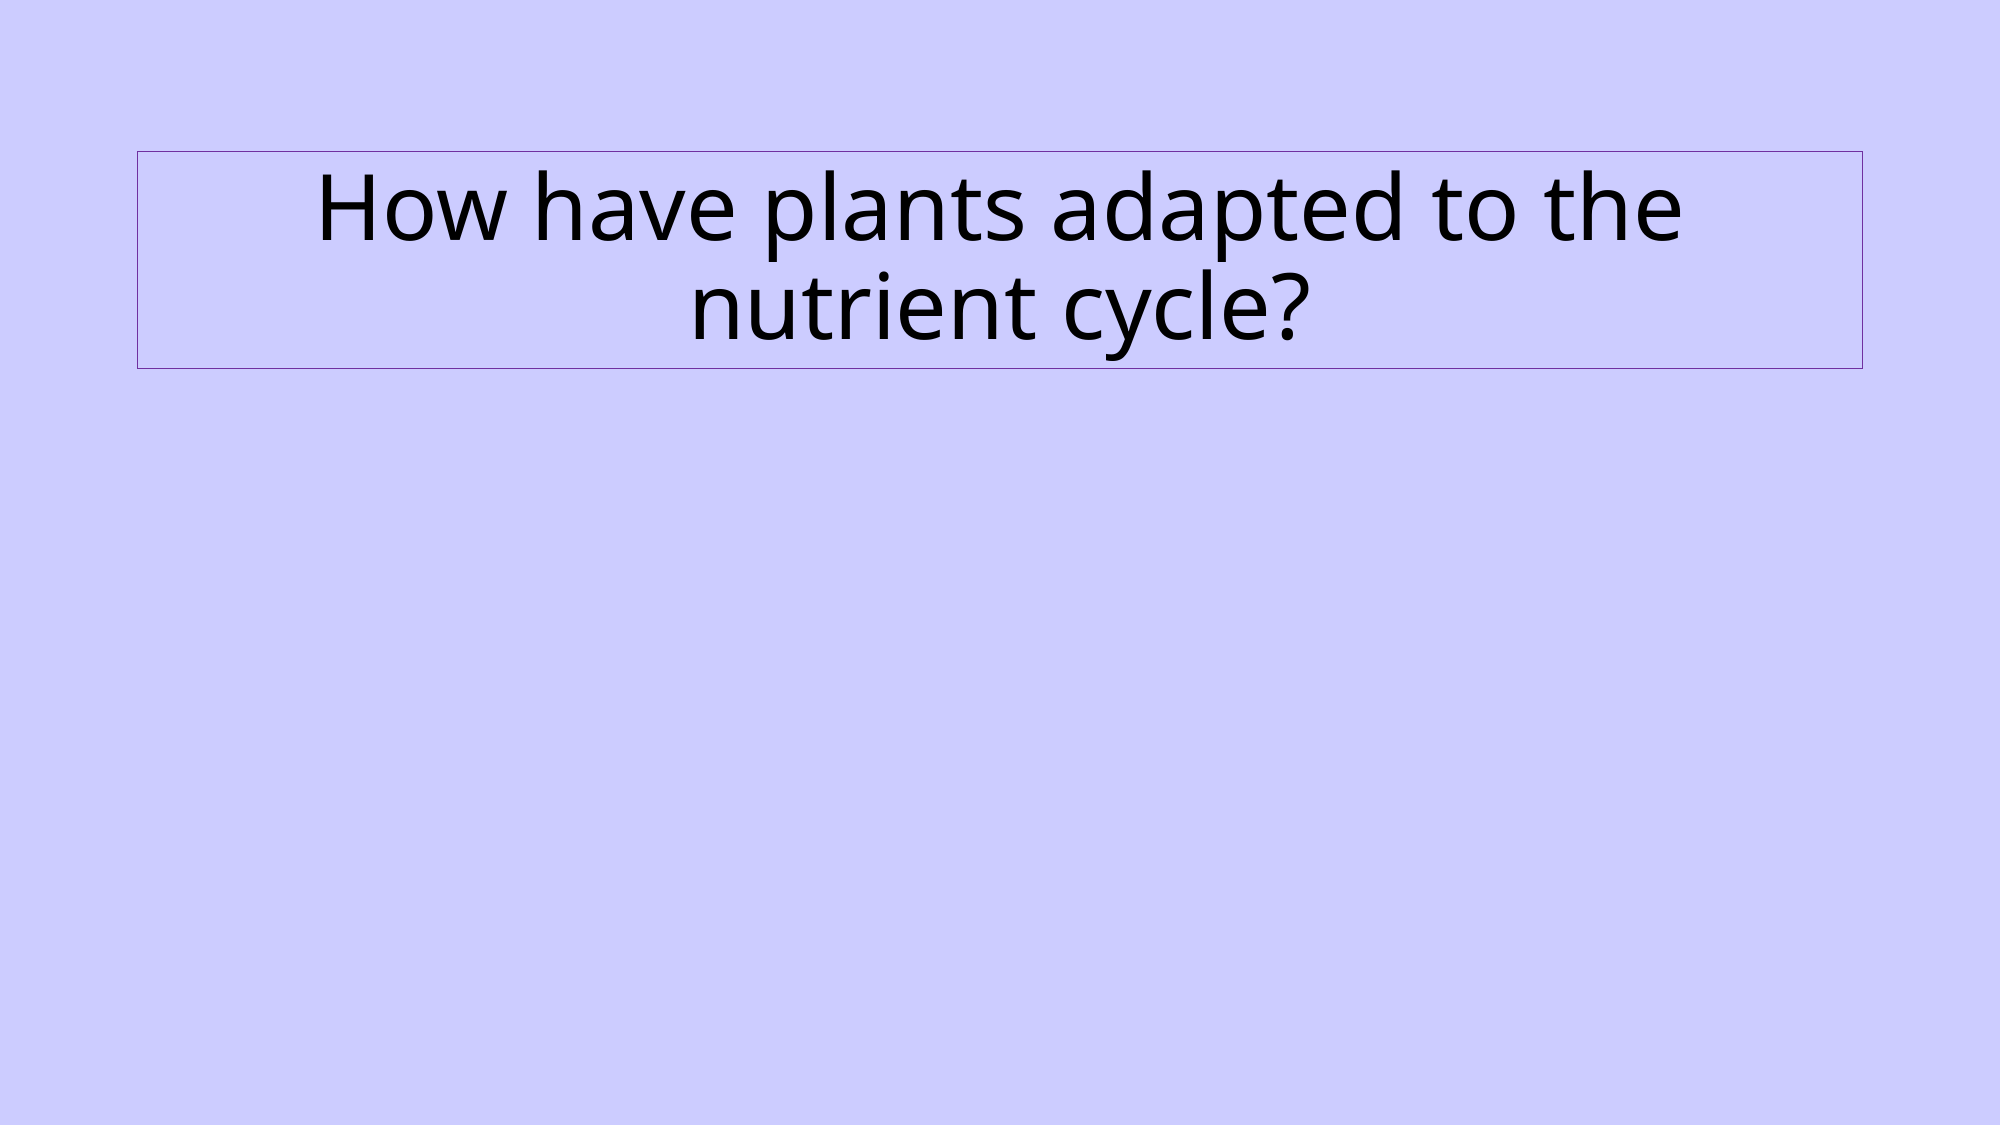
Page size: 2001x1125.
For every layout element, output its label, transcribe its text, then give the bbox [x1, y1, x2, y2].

title How have plants adapted to the nutrient cycle? [137, 151, 1863, 369]
